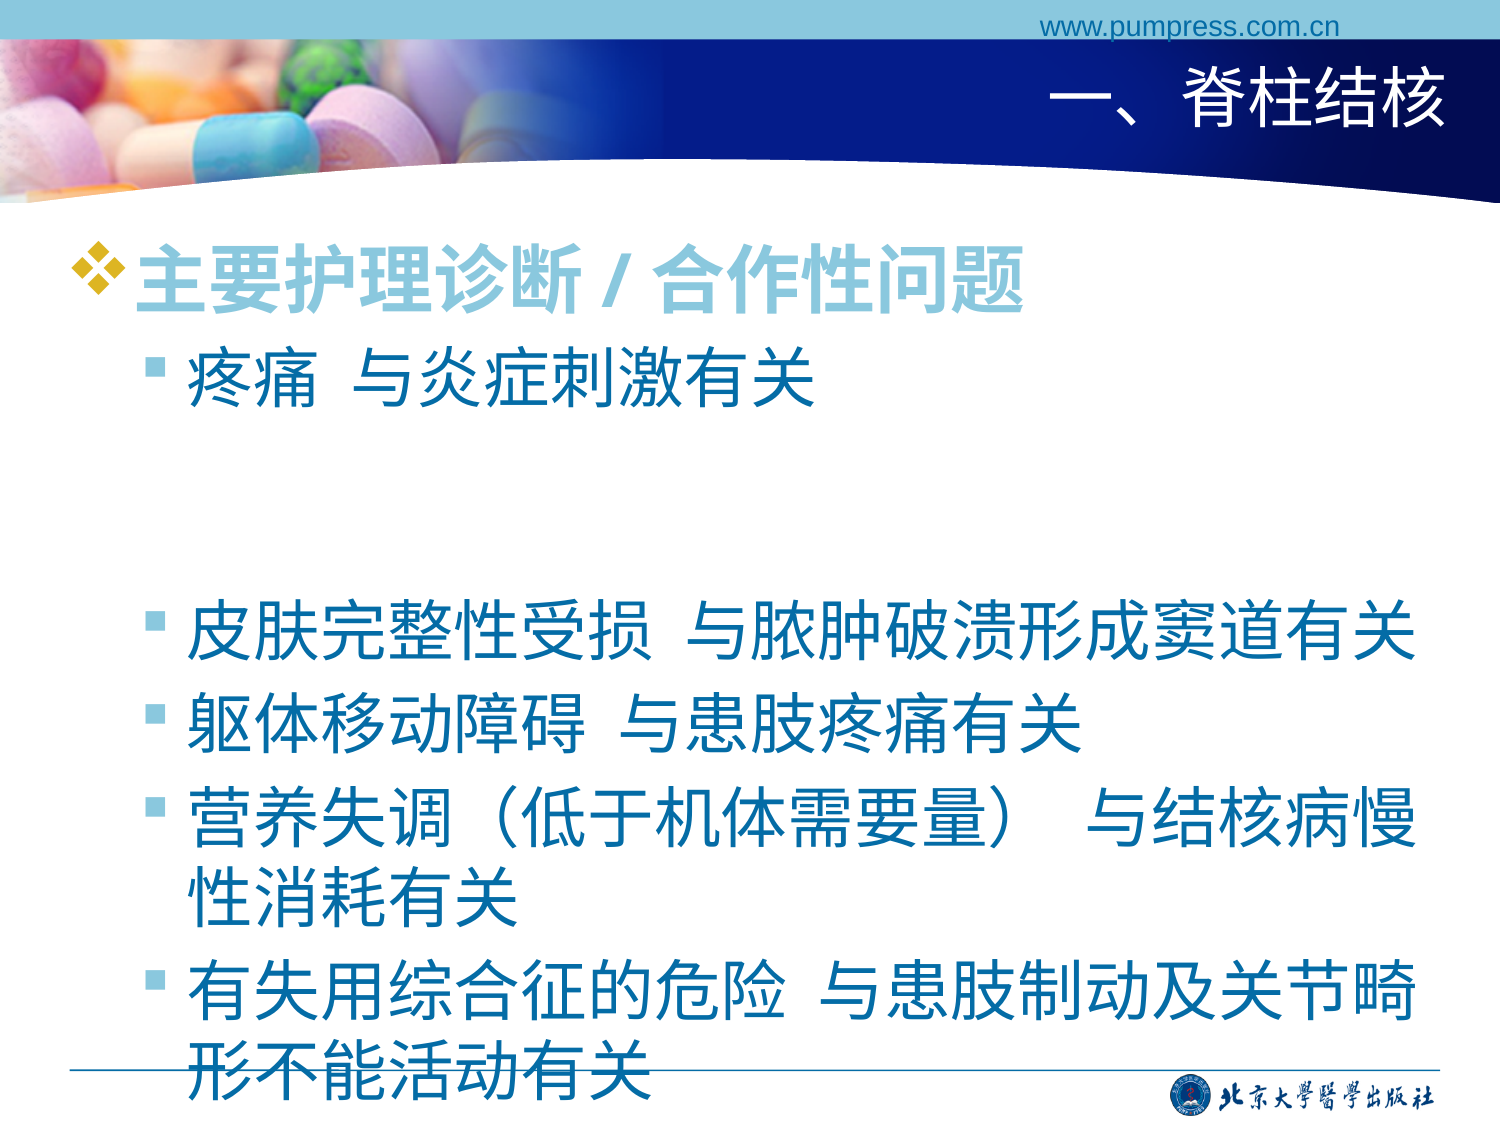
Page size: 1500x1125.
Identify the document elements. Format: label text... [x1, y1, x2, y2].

list 主要护理诊断/合作性问题 疼痛 与炎症刺激有关 皮肤完整性受损 与脓肿破溃形成窦道有关 躯体移动障碍 与患肢疼痛有关 营养失调（低于机体需要量） 与结核病慢性消耗有关 有失用综合征的危险 与患肢制动及关节畸形不能活动有关 潜在并发症 关节畸形、瘫痪 [49, 224, 1463, 1026]
picture [0, 40, 1500, 203]
title 一、脊柱结核 [137, 49, 1463, 143]
picture [1170, 1074, 1436, 1118]
slide_number www.pumpress.com.cn [1025, 0, 1463, 38]
